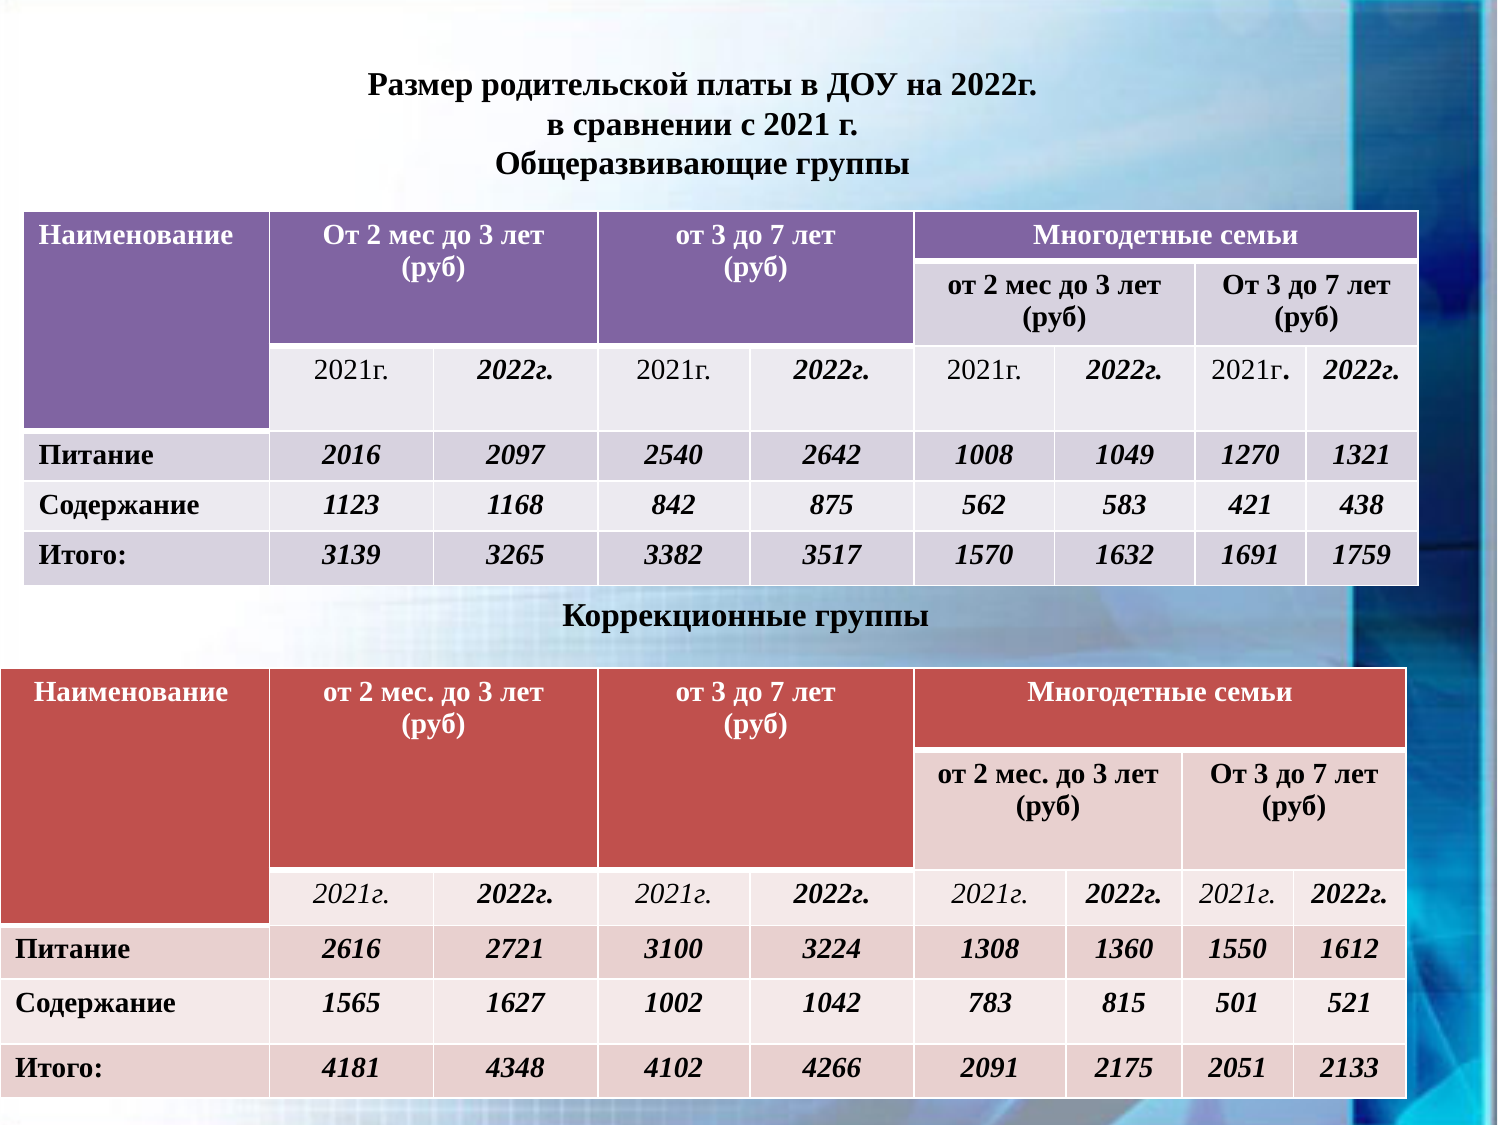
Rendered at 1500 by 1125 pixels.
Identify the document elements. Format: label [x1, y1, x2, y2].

list [0, 0, 1498, 1125]
